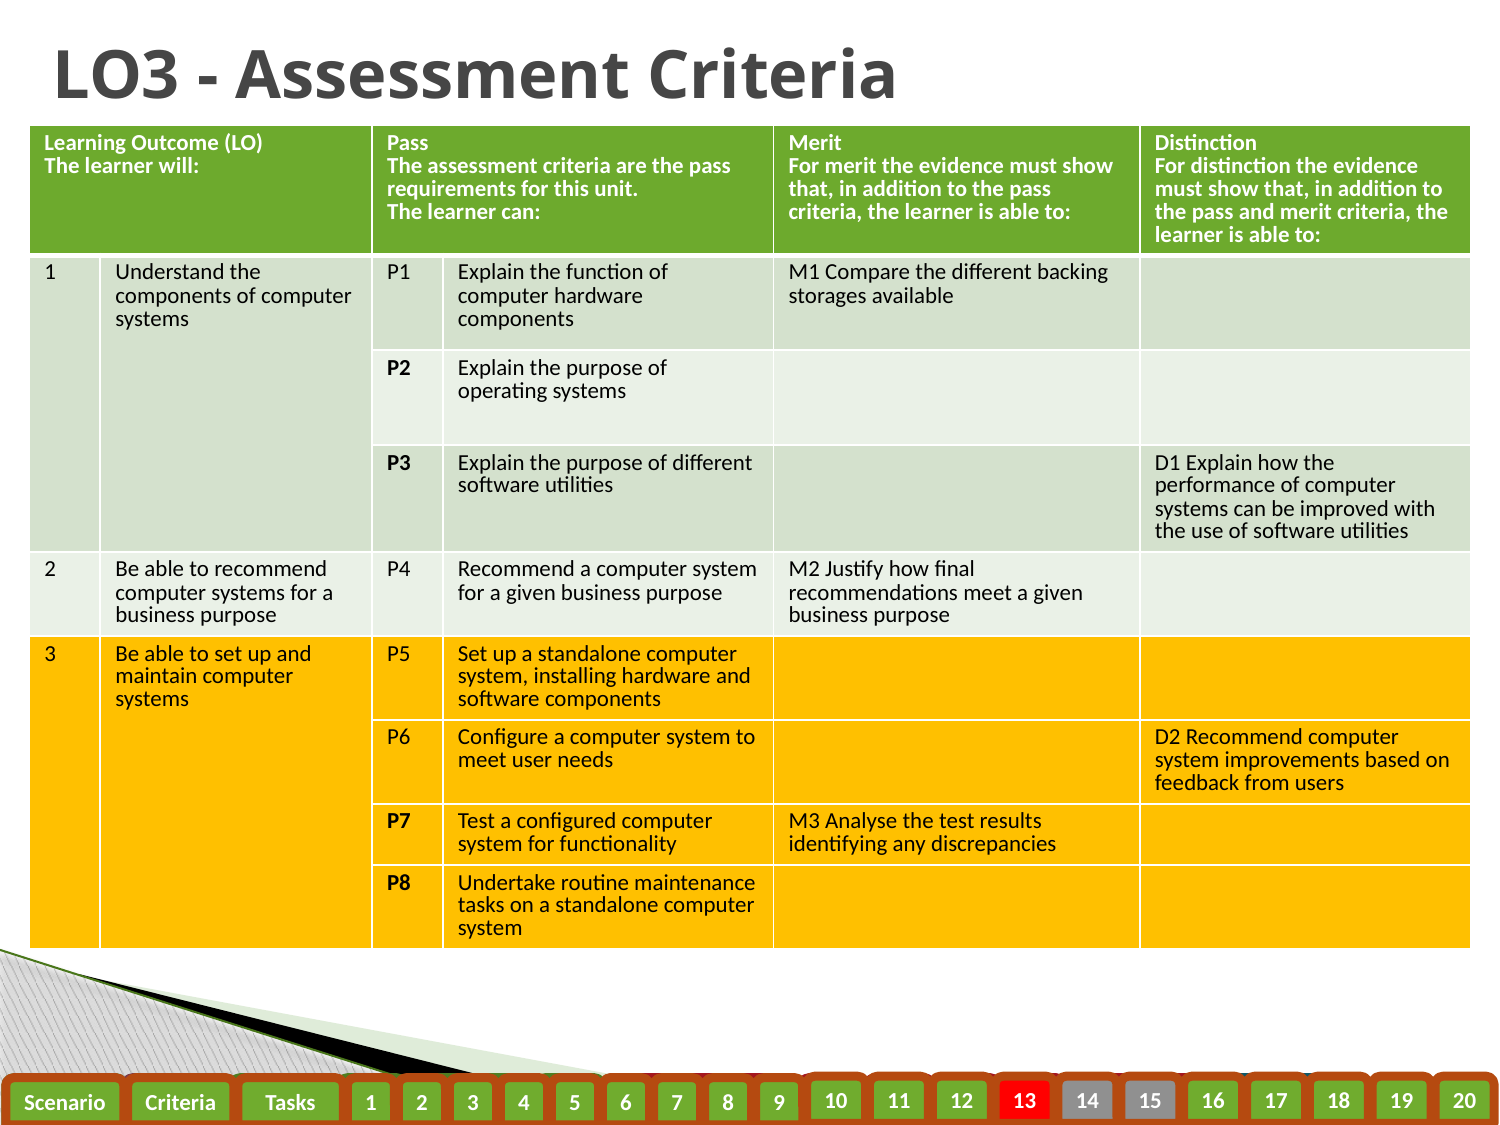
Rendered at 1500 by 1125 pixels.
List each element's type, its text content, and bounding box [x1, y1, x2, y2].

table_cell P7 [373, 805, 442, 864]
table_header Distinction For distinction the evidence must show that, in addition to the pass and merit criteria, the learner is able to: [1141, 126, 1470, 253]
table_cell [1141, 258, 1470, 349]
table_cell P6 [373, 721, 442, 803]
table_cell 3 [30, 637, 99, 948]
table_cell M2 Justify how final recommendations meet a given business purpose [774, 553, 1139, 635]
table_cell 2 [30, 553, 99, 635]
table_cell Be able to set up and maintain computer systems [101, 637, 371, 948]
table_cell P2 [373, 351, 442, 444]
table_cell Be able to recommend computer systems for a business purpose [101, 553, 371, 635]
table_header Pass The assessment criteria are the pass requirements for this unit. The learner can: [373, 126, 773, 253]
table_cell 1 [30, 258, 99, 551]
table_cell D2 Recommend computer system improvements based on feedback from users [1141, 721, 1470, 803]
table_cell [774, 866, 1139, 948]
table_cell Explain the purpose of operating systems [444, 351, 773, 444]
table_cell M1 Compare the different backing storages available [774, 258, 1139, 349]
table_cell [1141, 805, 1470, 864]
table_cell P5 [373, 637, 442, 719]
table_cell Configure a computer system to meet user needs [444, 721, 773, 803]
table_cell [774, 637, 1139, 719]
table_cell [774, 351, 1139, 444]
table_cell P3 [373, 446, 442, 551]
table_cell Undertake routine maintenance tasks on a standalone computer system [444, 866, 773, 948]
table_cell [1141, 351, 1470, 444]
table_cell P1 [373, 258, 442, 349]
table_cell P8 [373, 866, 442, 948]
table_cell M3 Analyse the test results identifying any discrepancies [774, 805, 1139, 864]
title LO3 - Assessment Criteria [37, 19, 1471, 126]
table_cell Explain the purpose of different software utilities [444, 446, 773, 551]
table_cell Recommend a computer system for a given business purpose [444, 553, 773, 635]
table_cell [1141, 553, 1470, 635]
table_cell [774, 721, 1139, 803]
table_cell [774, 446, 1139, 551]
table_cell Understand the components of computer systems [101, 258, 371, 551]
table_cell [1141, 866, 1470, 948]
table_header Merit For merit the evidence must show that, in addition to the pass criteria, the learner is able to: [774, 126, 1139, 253]
table_cell Test a configured computer system for functionality [444, 805, 773, 864]
table_cell D1 Explain how the performance of computer systems can be improved with the use of software utilities [1141, 446, 1470, 551]
table_cell P4 [373, 553, 442, 635]
table_cell [1141, 637, 1470, 719]
table_header Learning Outcome (LO) The learner will: [30, 126, 371, 253]
table_cell Set up a standalone computer system, installing hardware and software components [444, 637, 773, 719]
table_cell Explain the function of computer hardware components [444, 258, 773, 349]
